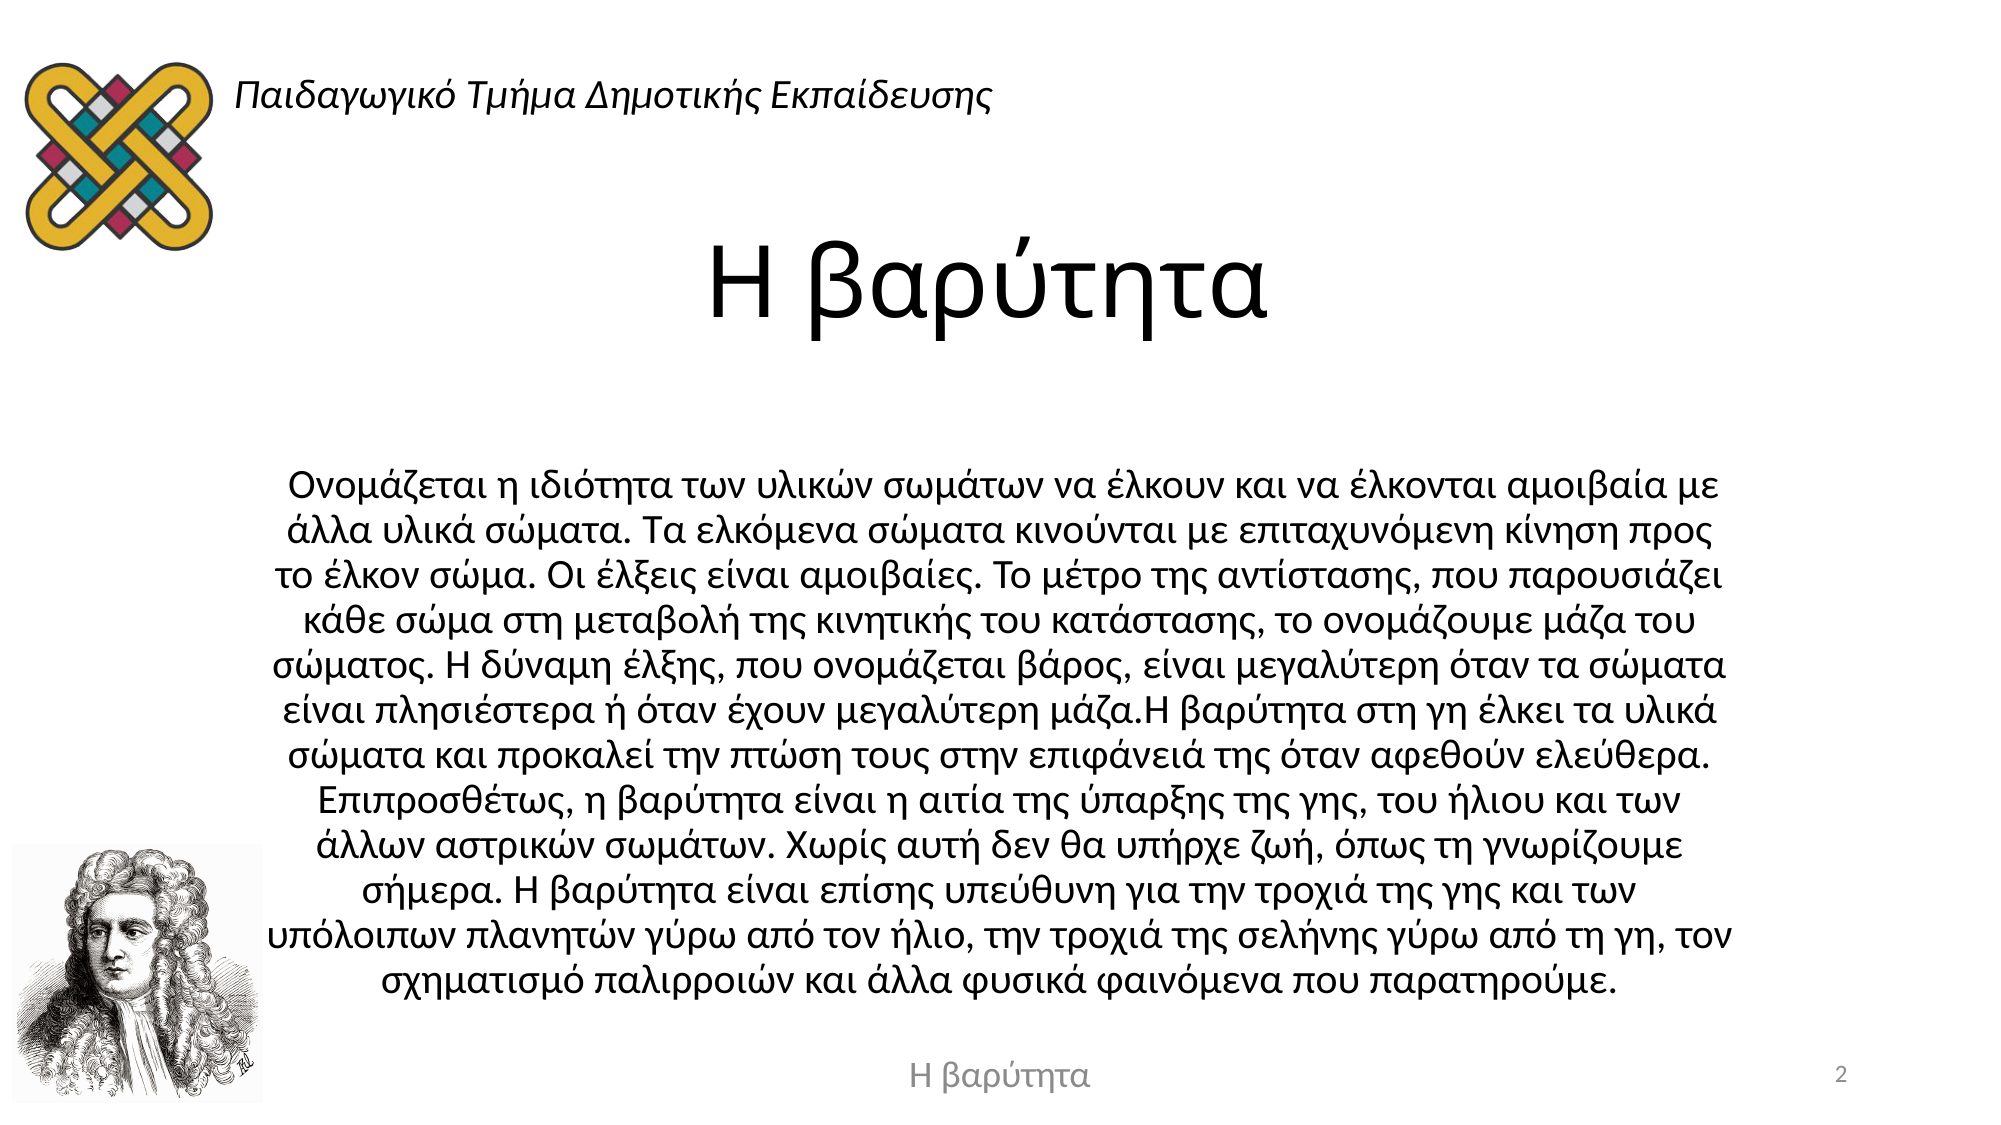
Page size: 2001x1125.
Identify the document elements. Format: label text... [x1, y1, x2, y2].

slide_number 2 [1412, 1042, 1863, 1103]
picture [4, 42, 233, 271]
picture [12, 844, 263, 1103]
footer Η βαρύτητα [662, 1042, 1338, 1103]
title Η βαρύτητα [249, 141, 1750, 347]
subtitle Ονομάζεται η ιδιότητα των υλικών σωμάτων να έλκουν και να έλκονται αμοιβαία με άλλα υλικά σώματα. Τα ελκόμενα σώματα κινούνται με επιταχυνόμενη κίνηση προς το έλκον σώμα. Οι έλξεις είναι αμοιβαίες. Το μέτρο της αντίστασης, που παρουσιάζει κάθε σώμα στη μεταβολή της κινητικής του κατάστασης, το ονομάζουμε μάζα του σώματος. Η δύναμη έλξης, που ονομάζεται βάρος, είναι μεγαλύτερη όταν τα σώματα είναι πλησιέστερα ή όταν έχουν μεγαλύτερη μάζα.Η βαρύτητα στη γη έλκει τα υλικά σώματα και προκαλεί την πτώση τους στην επιφάνειά της όταν αφεθούν ελεύθερα. Επιπροσθέτως, η βαρύτητα είναι η αιτία της ύπαρξης της γης, του ήλιου και των άλλων αστρικών σωμάτων. Χωρίς αυτή δεν θα υπήρχε ζωή, όπως τη γνωρίζουμε σήμερα. Η βαρύτητα είναι επίσης υπεύθυνη για την τροχιά της γης και των υπόλοιπων πλανητών γύρω από τον ήλιο, την τροχιά της σελήνης γύρω από τη γη, τον σχηματισμό παλιρροιών και άλλα φυσικά φαινόμενα που παρατηρούμε. [249, 455, 1750, 863]
